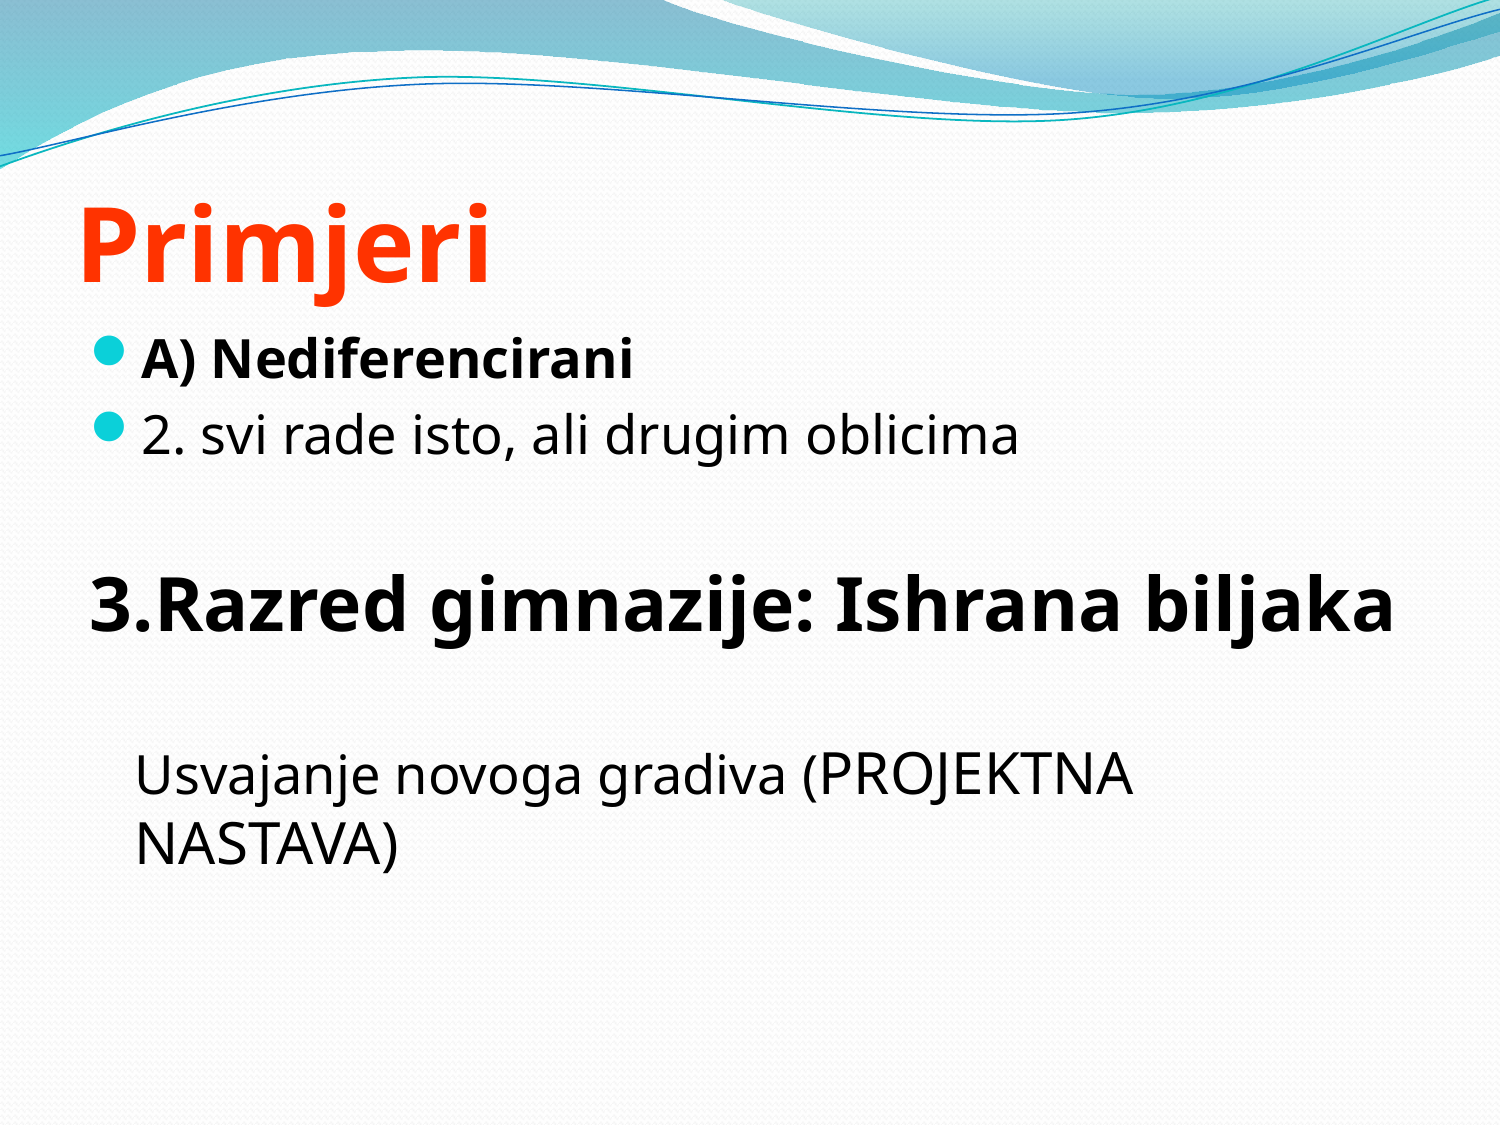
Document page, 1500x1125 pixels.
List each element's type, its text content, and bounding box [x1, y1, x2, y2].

list A) Nediferencirani 2. svi rade isto, ali drugim oblicima 3.Razred gimnazije: Ishrana biljaka Usvajanje novoga gradiva (PROJEKTNA NASTAVA) [75, 317, 1425, 1038]
title Primjeri [75, 115, 1425, 303]
